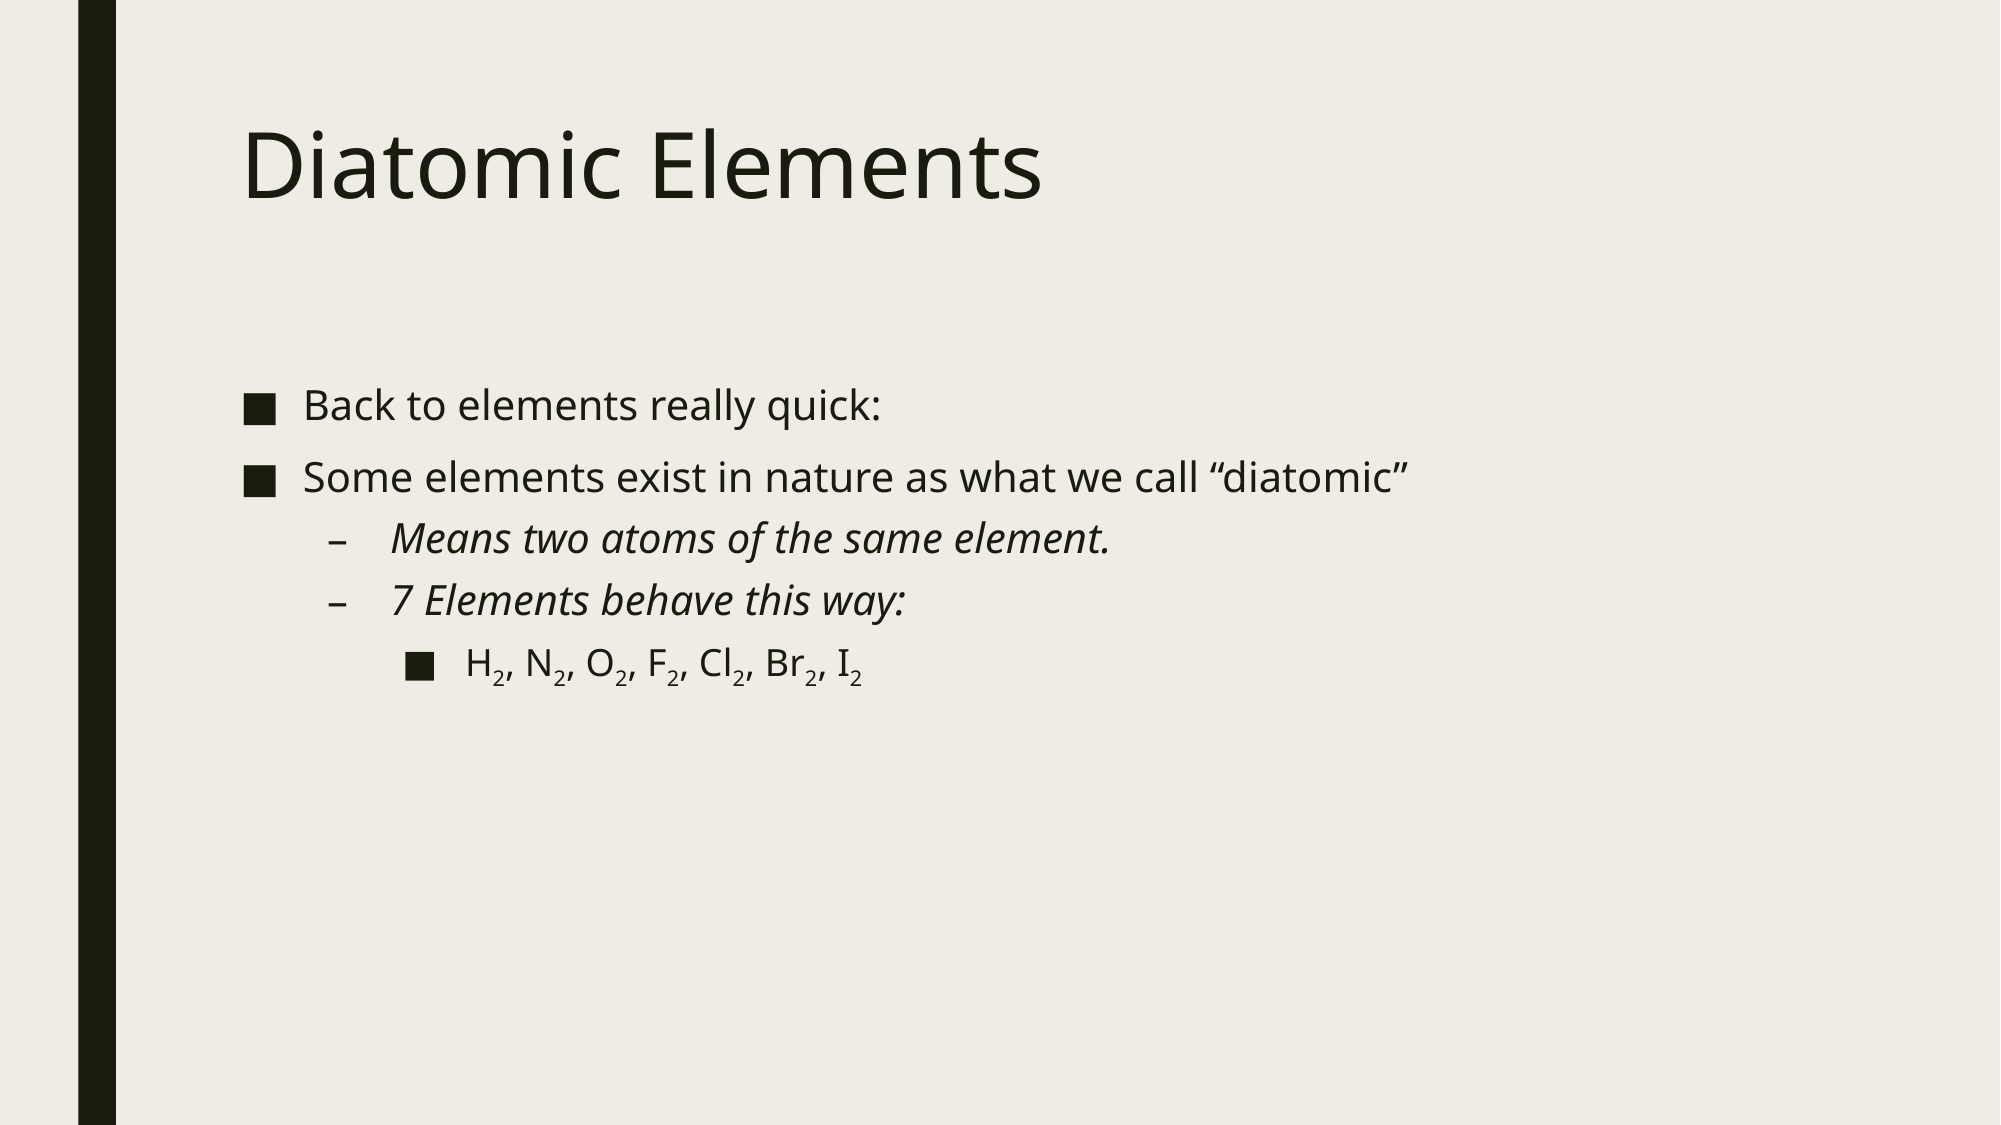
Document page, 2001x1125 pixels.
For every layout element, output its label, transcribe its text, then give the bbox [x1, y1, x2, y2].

list Back to elements really quick: Some elements exist in nature as what we call “diatomic” Means two atoms of the same element. 7 Elements behave this way: H2, N2, O2, F2, Cl2, Br2, I2 [225, 375, 1800, 963]
title Diatomic Elements [225, 112, 1800, 357]
